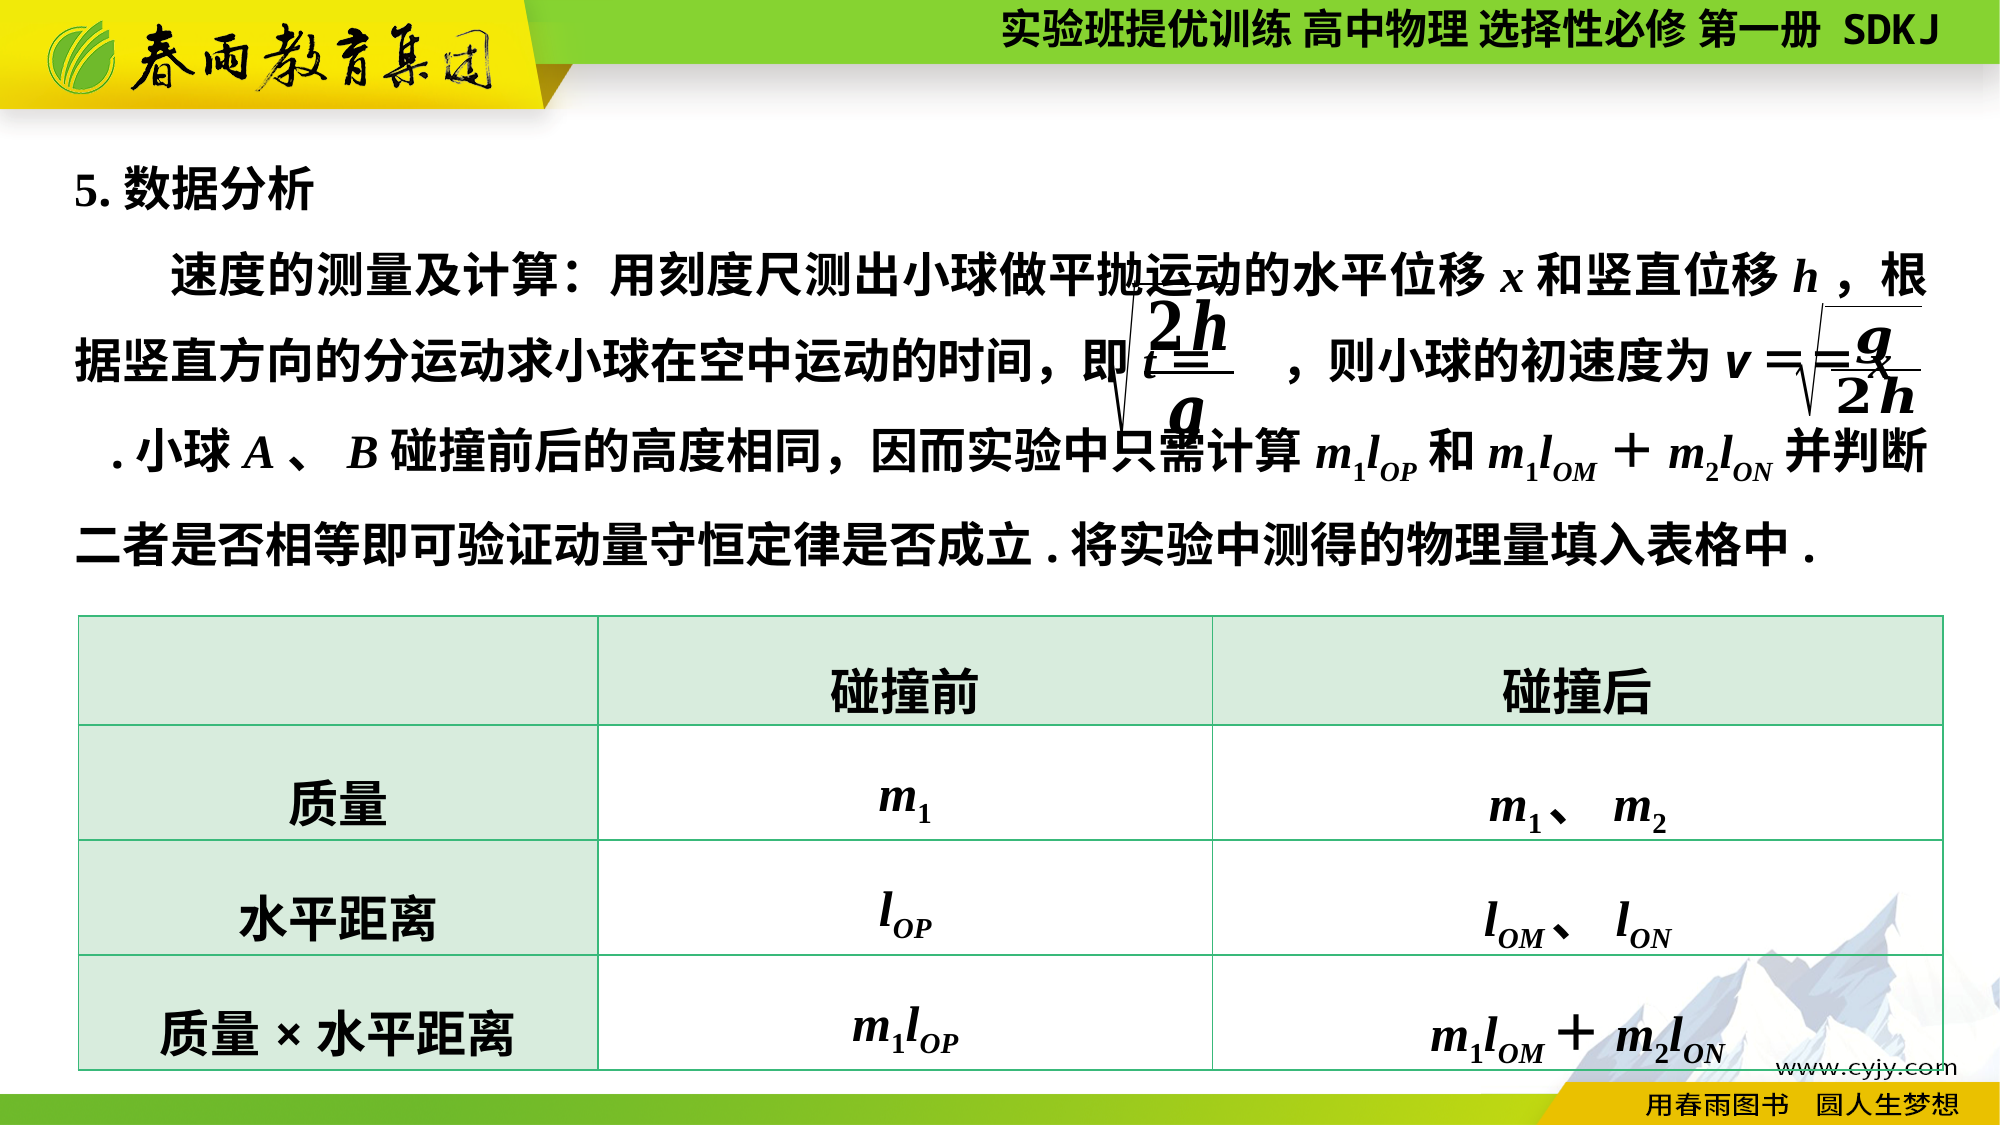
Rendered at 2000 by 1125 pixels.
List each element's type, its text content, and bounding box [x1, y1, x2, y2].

table_header 碰撞前 [599, 617, 1212, 724]
table_cell m1、m2 [1213, 726, 1942, 839]
table_cell 水平距离 [79, 841, 597, 954]
table_cell m1lOP [599, 956, 1212, 1069]
table_cell m1lOM＋m2lON [1213, 956, 1942, 1069]
picture [0, 0, 2000, 1125]
table_cell lOM、lON [1213, 841, 1942, 954]
table_cell 质量×水平距离 [79, 956, 597, 1069]
table_cell lOP [599, 841, 1212, 954]
table_cell m1 [599, 726, 1212, 839]
table_header [79, 617, 597, 724]
table_cell 质量 [79, 726, 597, 839]
table_header 碰撞后 [1213, 617, 1942, 724]
